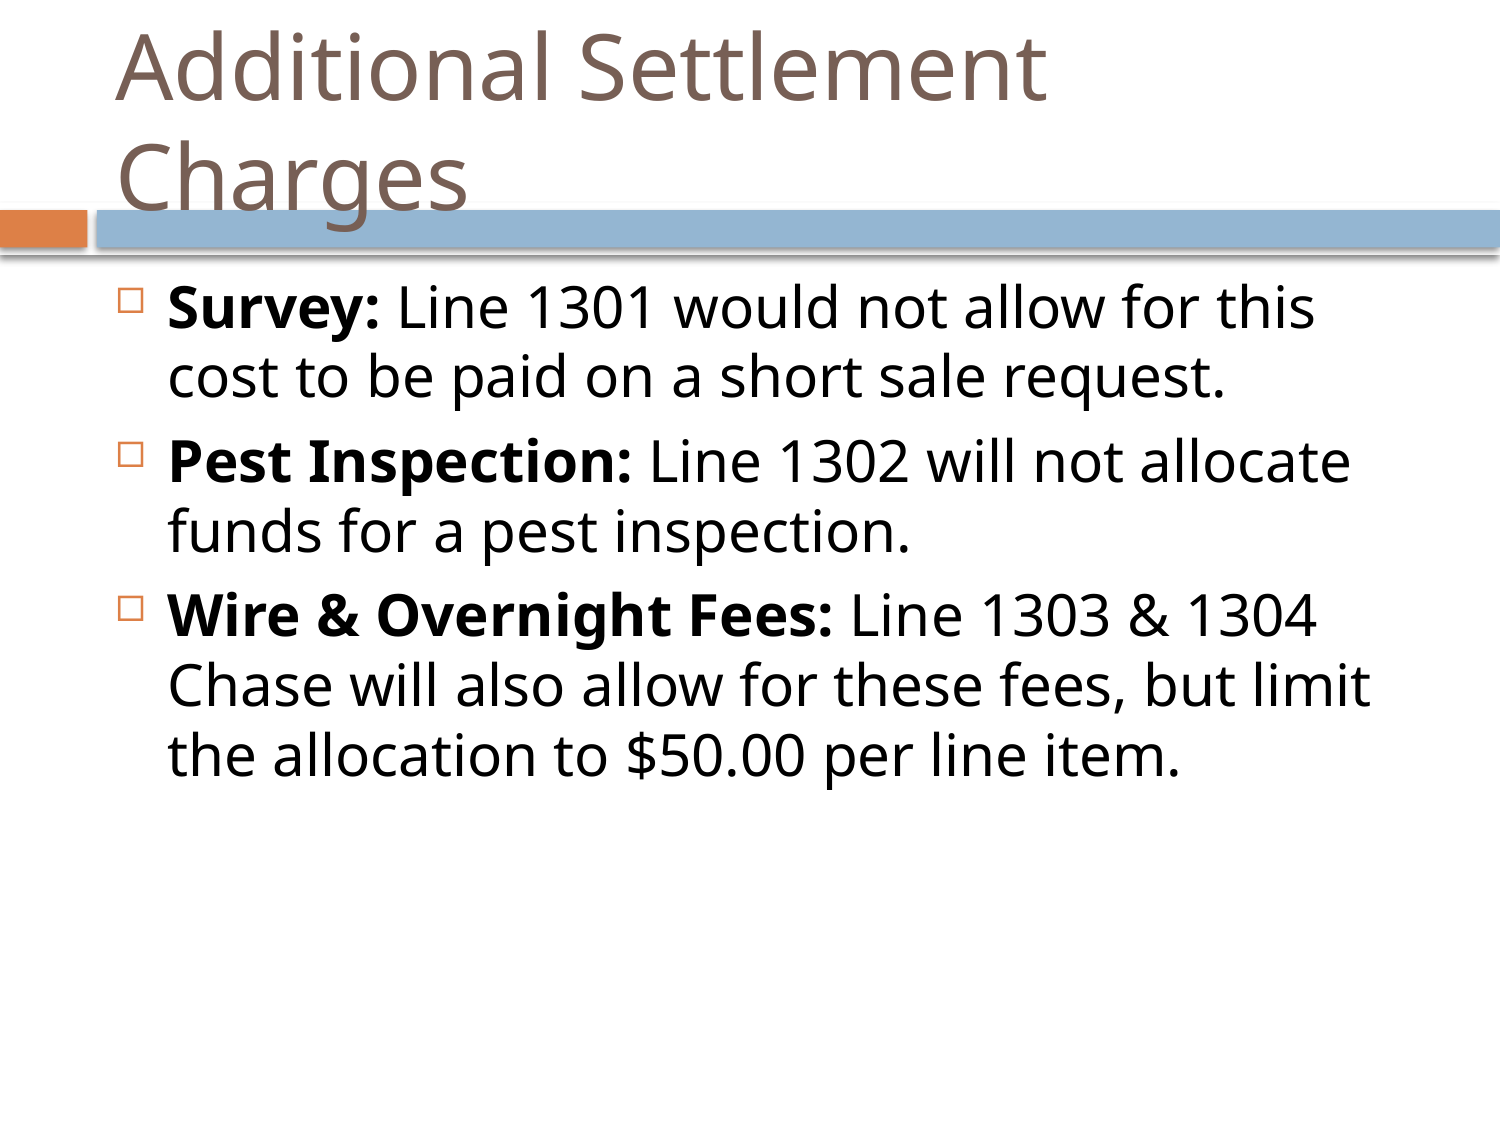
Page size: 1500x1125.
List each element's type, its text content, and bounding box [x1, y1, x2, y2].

title Additional Settlement Charges [100, 37, 1438, 200]
list Survey: Line 1301 would not allow for this cost to be paid on a short sale request. Pest Inspection: Line 1302 will not allocate funds for a pest inspection. Wire & Overnight Fees: Line 1303 & 1304 Chase will also allow for these fees, but limit the allocation to $50.00 per line item. [100, 262, 1438, 1000]
